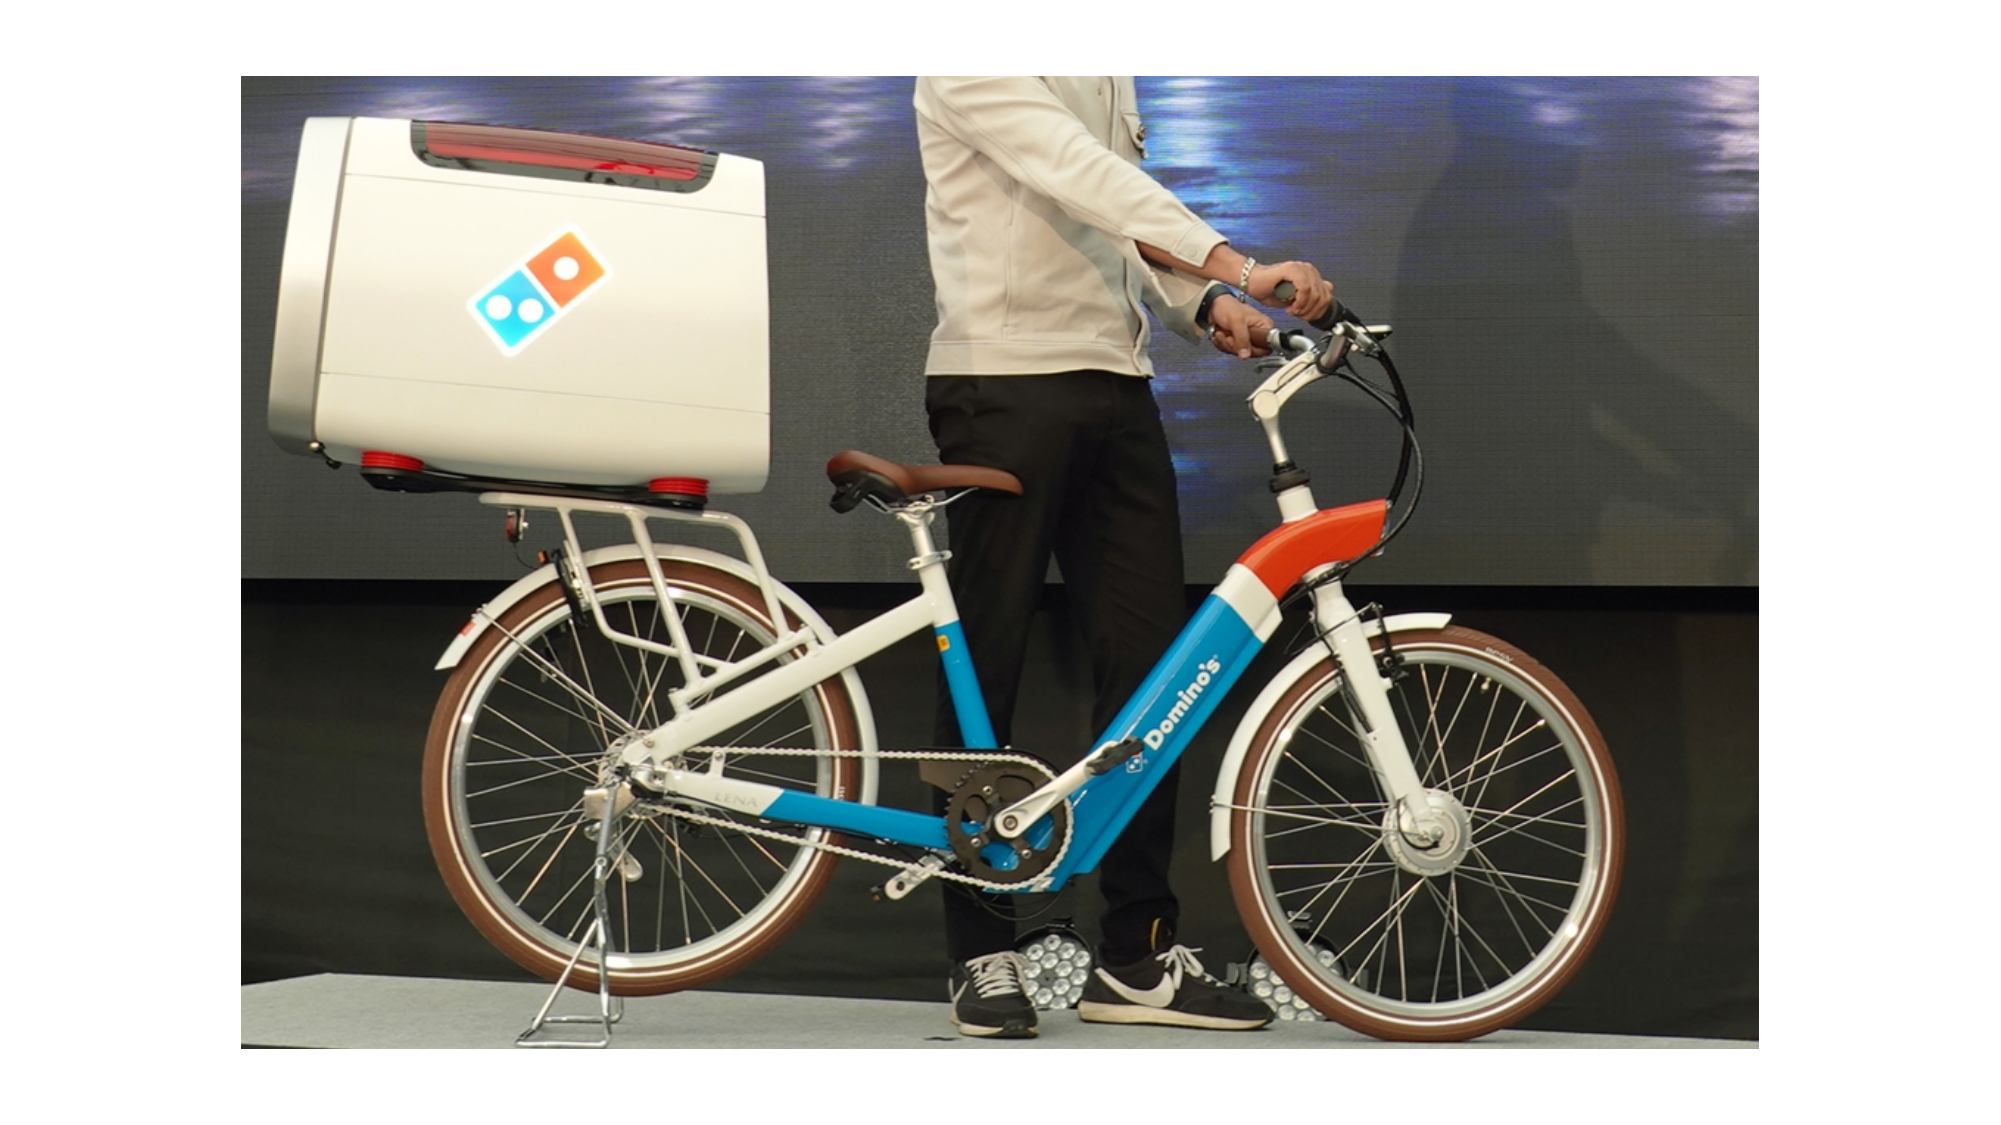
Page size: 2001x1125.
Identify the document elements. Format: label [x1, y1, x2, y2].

picture [240, 75, 1760, 1050]
